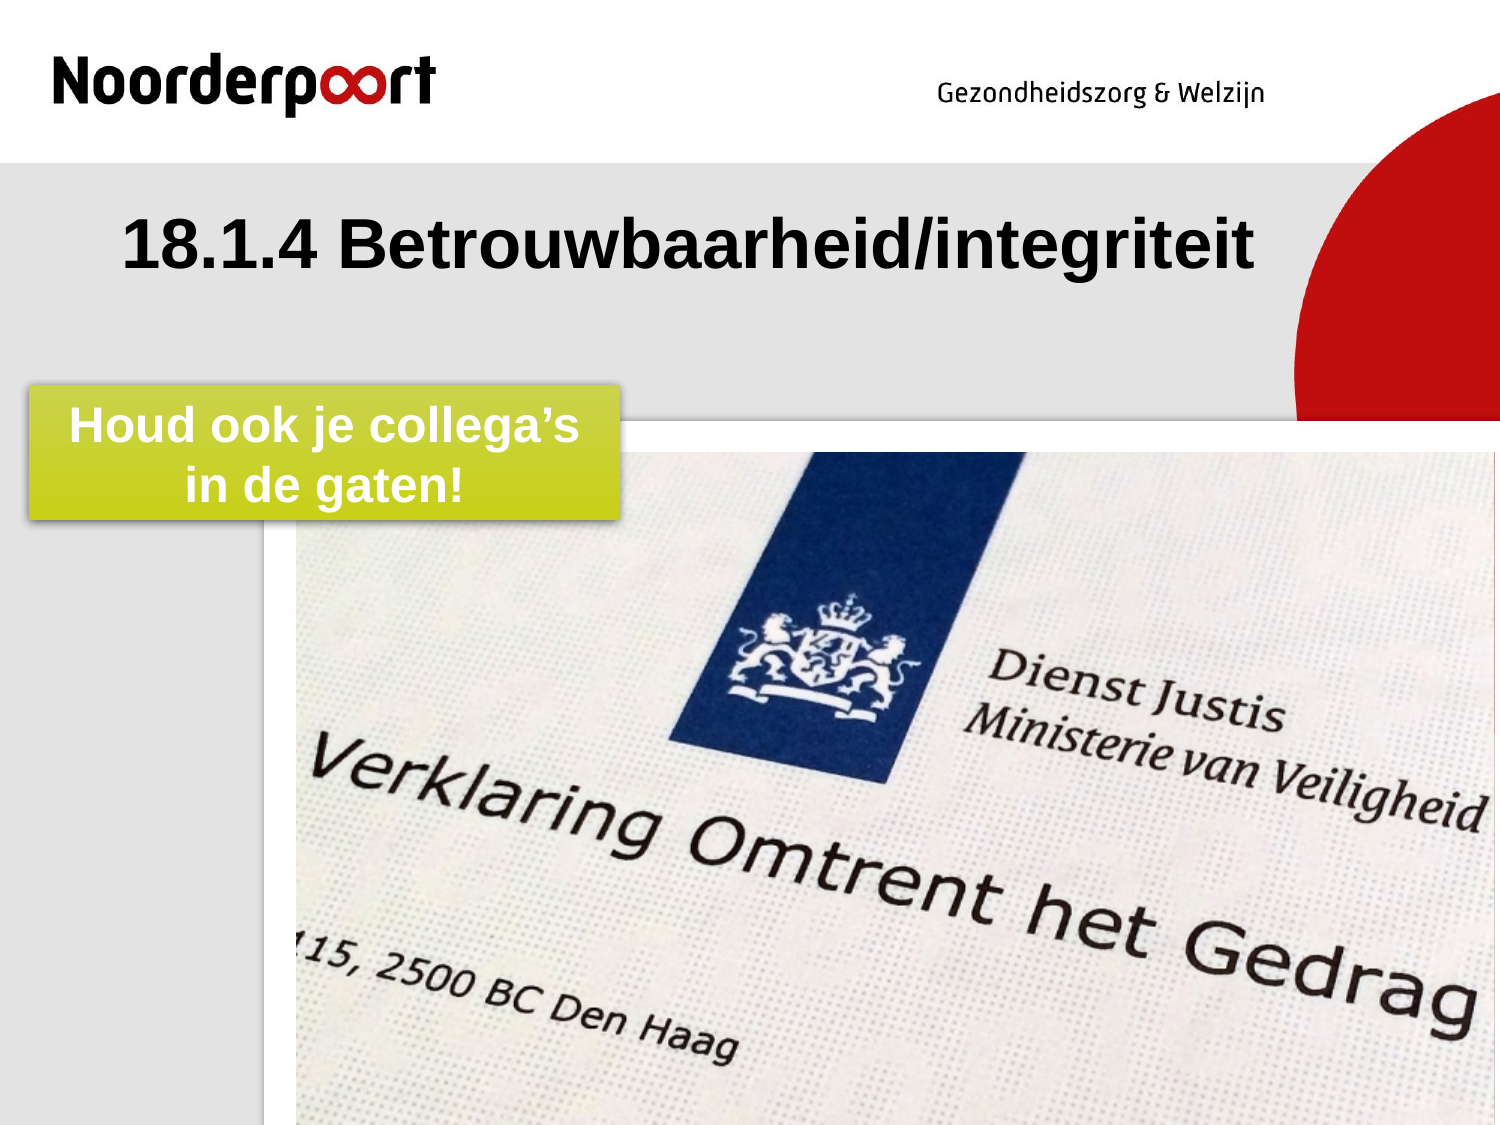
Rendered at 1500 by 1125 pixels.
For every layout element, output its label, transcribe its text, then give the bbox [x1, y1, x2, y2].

title 18.1.4 Betrouwbaarheid/integriteit [106, 187, 1290, 294]
picture [295, 451, 1495, 1125]
picture [0, 0, 1500, 1125]
text_box Houd ook je collega’s in de gaten! [29, 385, 621, 520]
